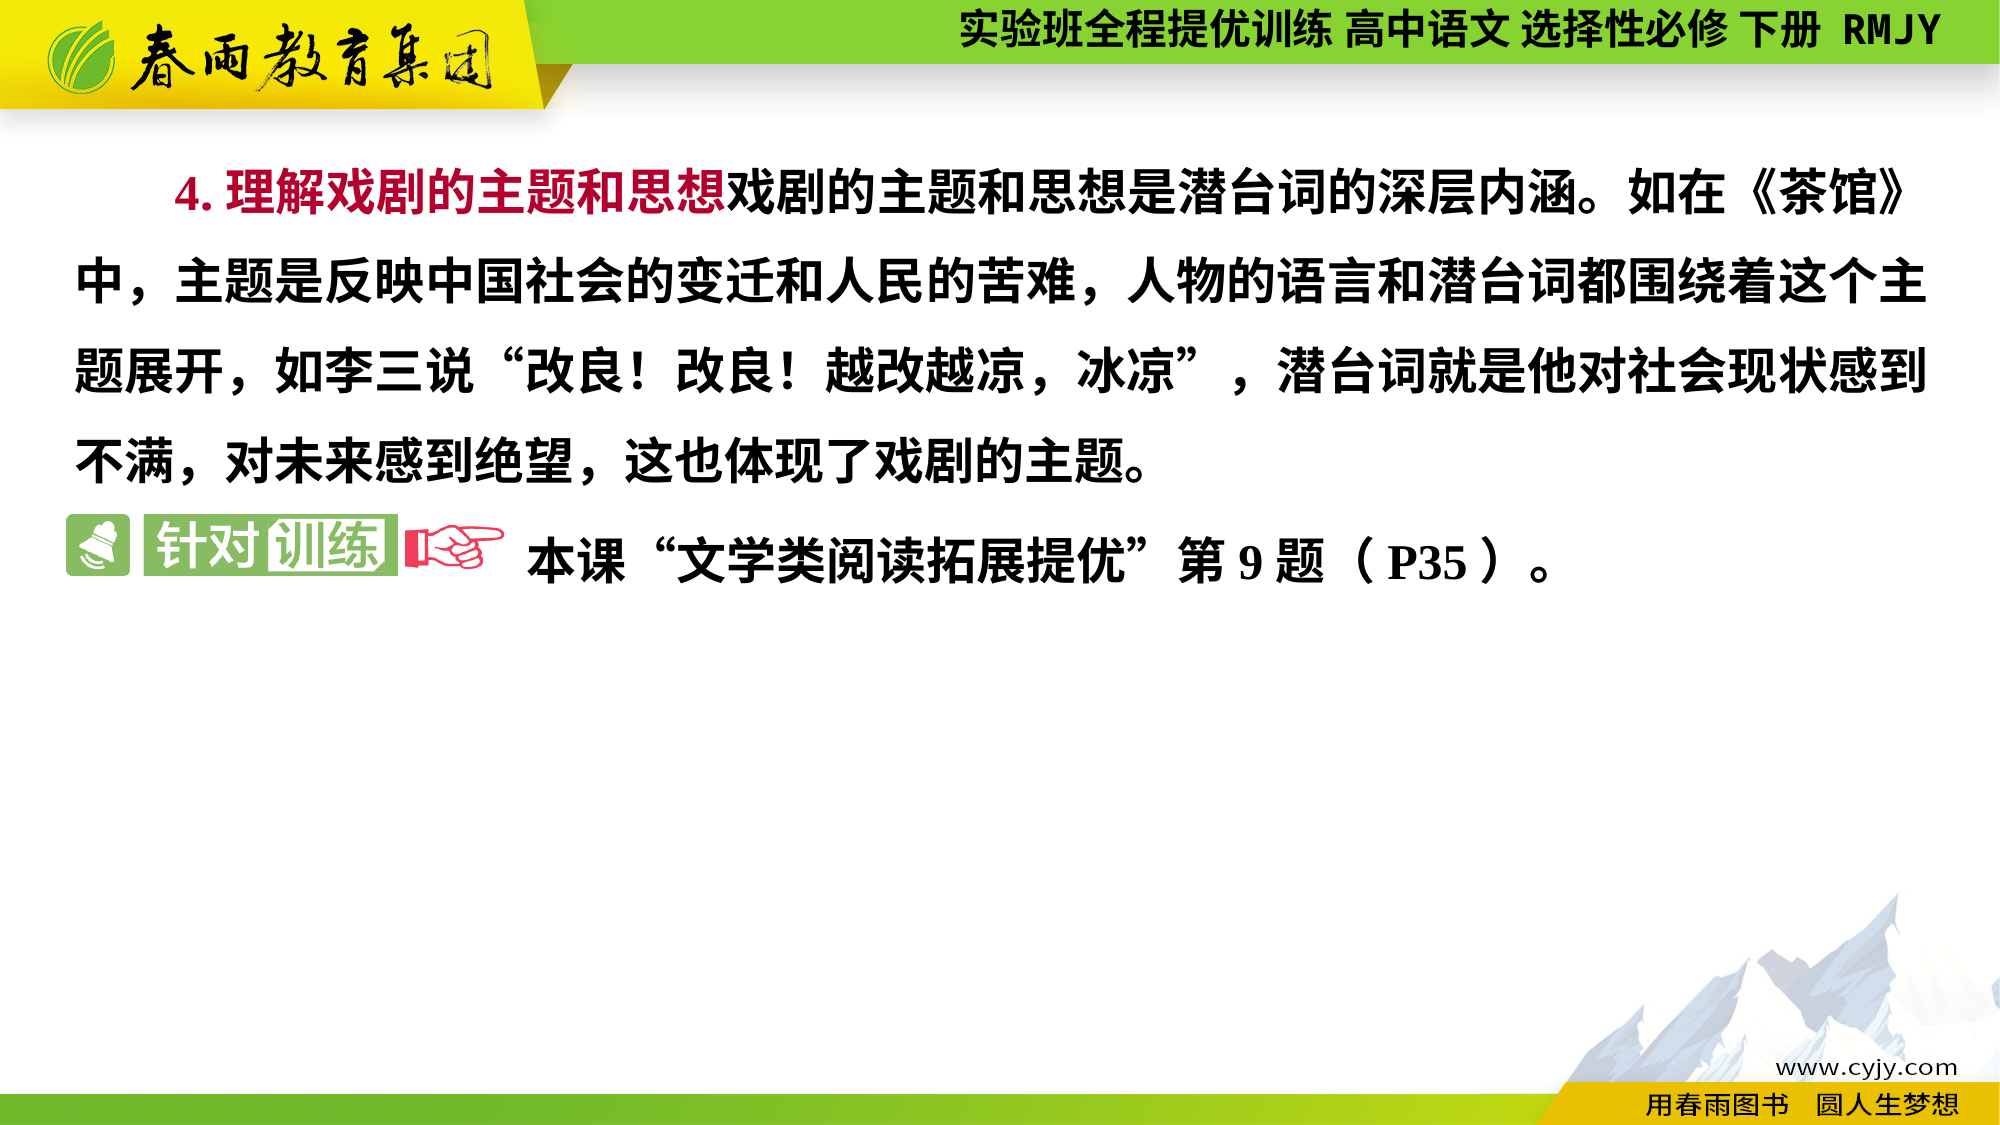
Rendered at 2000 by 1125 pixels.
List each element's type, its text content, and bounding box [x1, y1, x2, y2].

picture [0, 0, 2000, 1125]
list 4.理解戏剧的主题和思想戏剧的主题和思想是潜台词的深层内涵。如在《茶馆》中，主题是反映中国社会的变迁和人民的苦难，人物的语言和潜台词都围绕着这个主题展开，如李三说“改良！改良！越改越凉，冰凉”，潜台词就是他对社会现状感到不满，对未来感到绝望，这也体现了戏剧的主题。 [59, 122, 1944, 502]
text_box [66, 491, 1944, 587]
